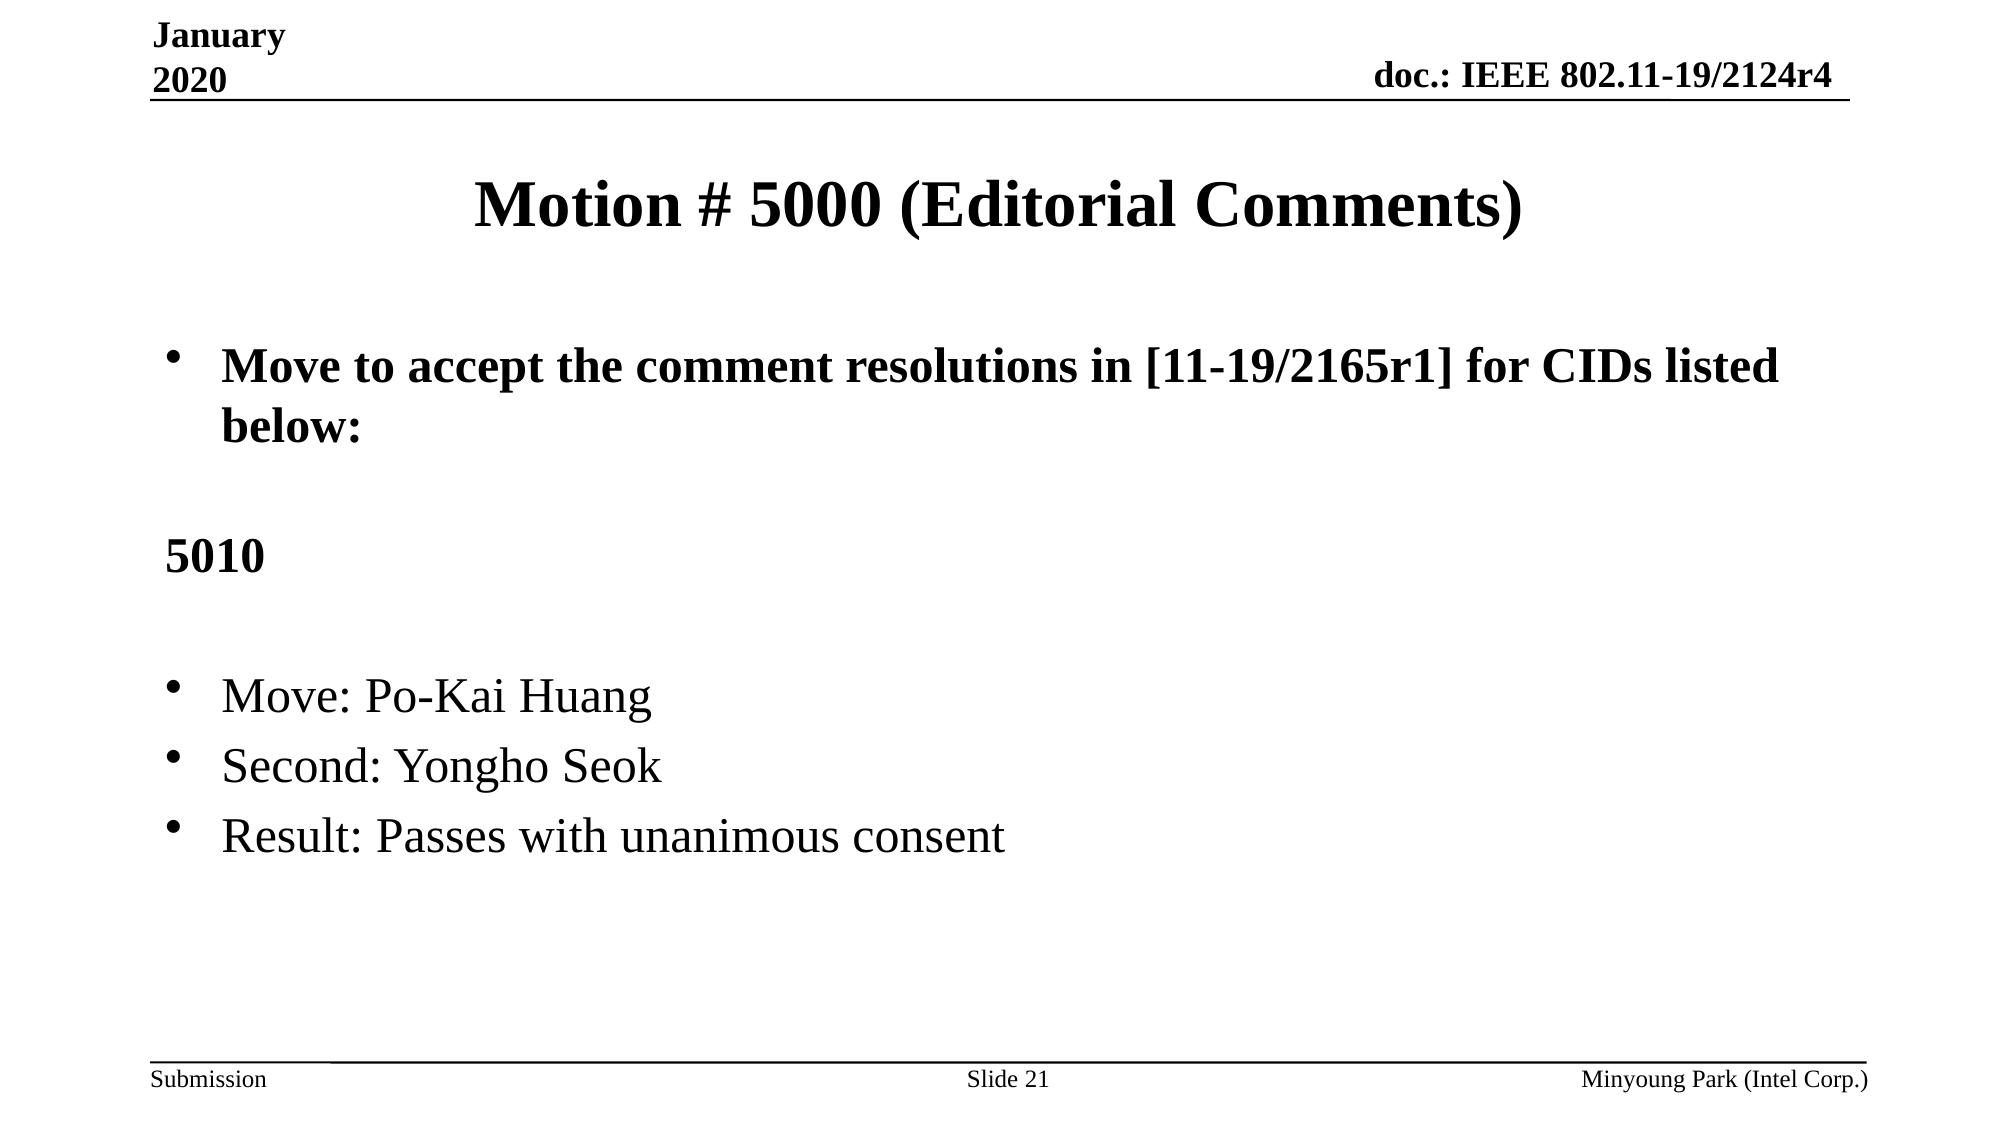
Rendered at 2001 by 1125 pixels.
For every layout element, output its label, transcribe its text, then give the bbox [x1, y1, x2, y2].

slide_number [152, 54, 347, 101]
list Move to accept the comment resolutions in [11-19/2165r1] for CIDs listed below: 5010 Move: Po-Kai Huang Second: Yongho Seok Result: Passes with unanimous consent [150, 324, 1850, 1000]
slide_number Slide 21 [964, 1061, 1053, 1093]
title Motion # 5000 (Editorial Comments) [150, 112, 1850, 288]
footer Minyoung Park (Intel Corp.) [1266, 1061, 1869, 1093]
